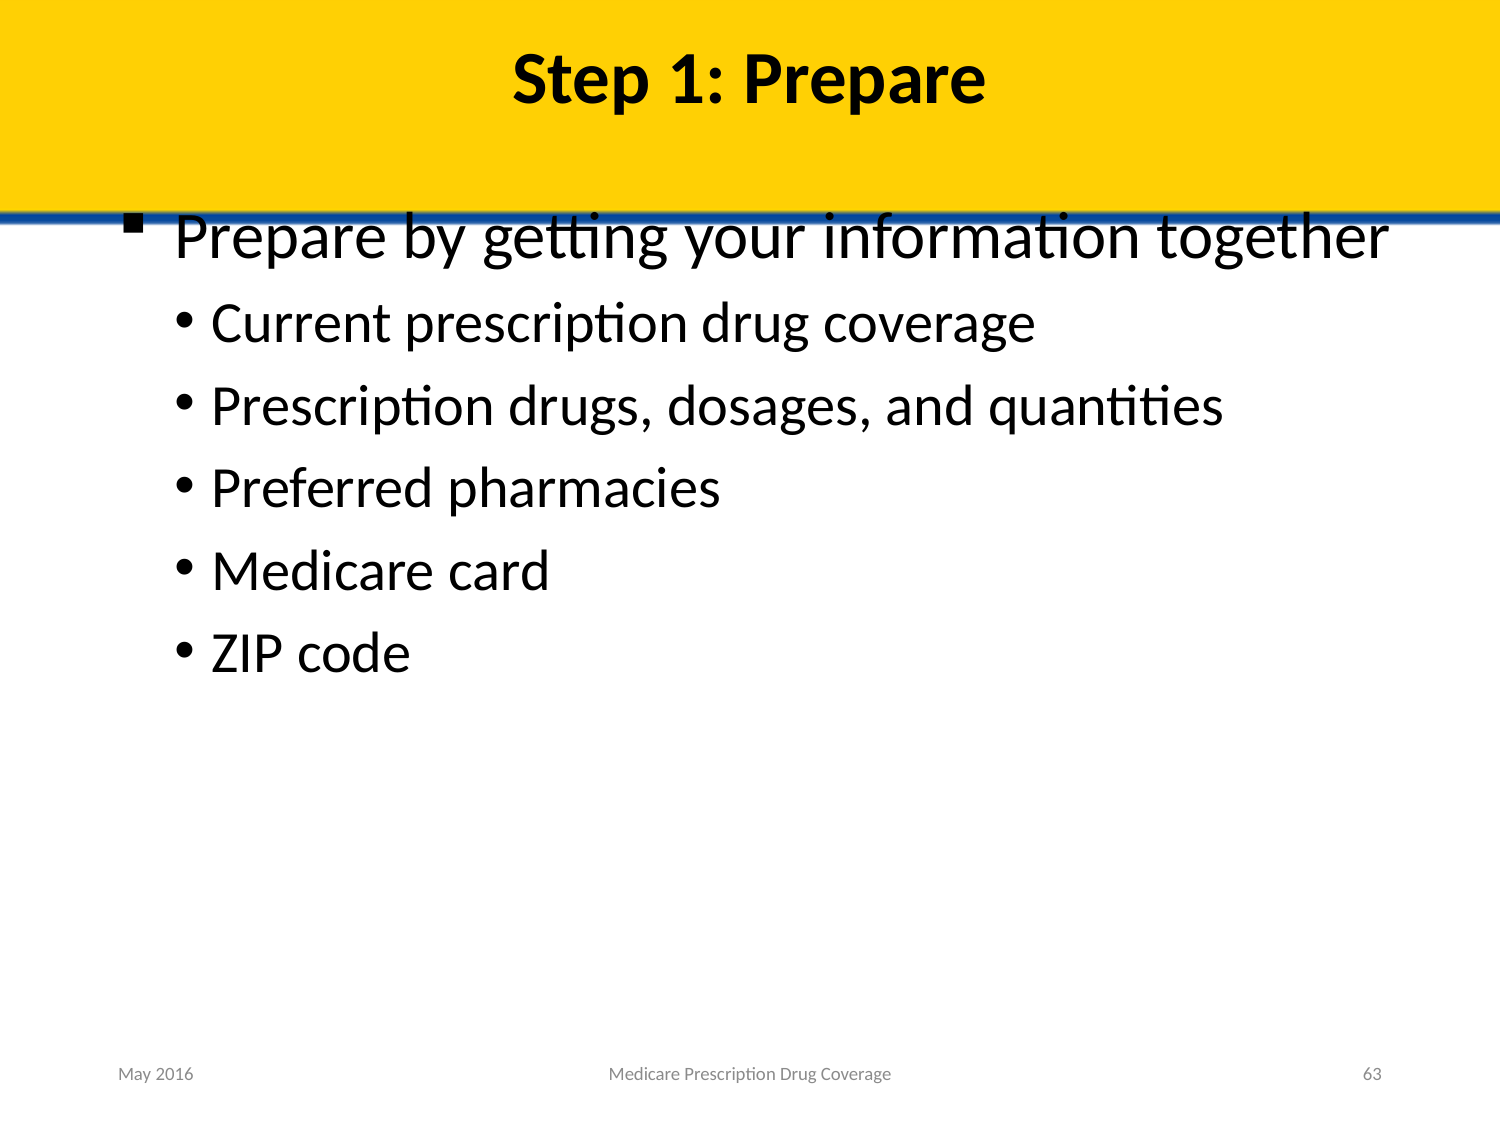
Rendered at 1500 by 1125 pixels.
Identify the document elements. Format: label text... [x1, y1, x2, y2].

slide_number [103, 1042, 441, 1103]
slide_number 63 [1059, 1042, 1397, 1103]
list Prepare by getting your information together Current prescription drug coverage Prescription drugs, dosages, and quantities Preferred pharmacies Medicare card ZIP code [103, 184, 1423, 1014]
picture [0, 157, 1500, 1125]
footer Medicare Prescription Drug Coverage [496, 1042, 1004, 1103]
title Step 1: Prepare [0, 2, 1500, 157]
